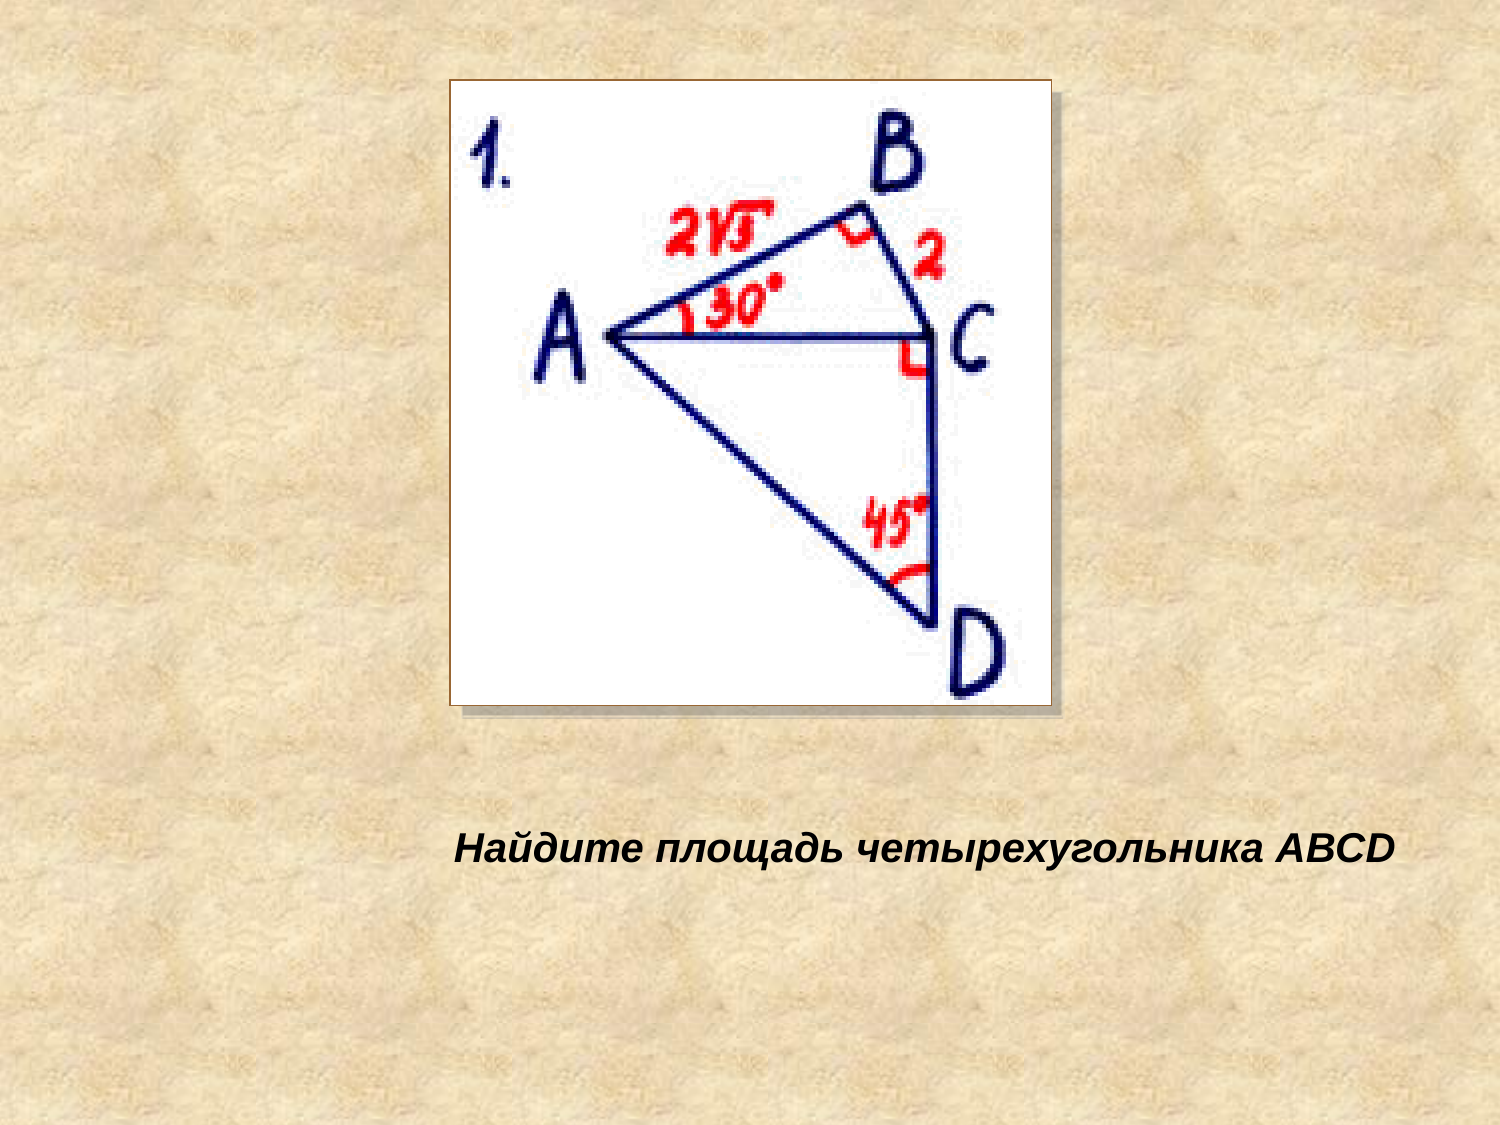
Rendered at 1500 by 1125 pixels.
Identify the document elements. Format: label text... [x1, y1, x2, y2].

picture [0, 0, 1500, 1125]
text_box Найдите площадь четырехугольника АВСD [439, 813, 1440, 878]
